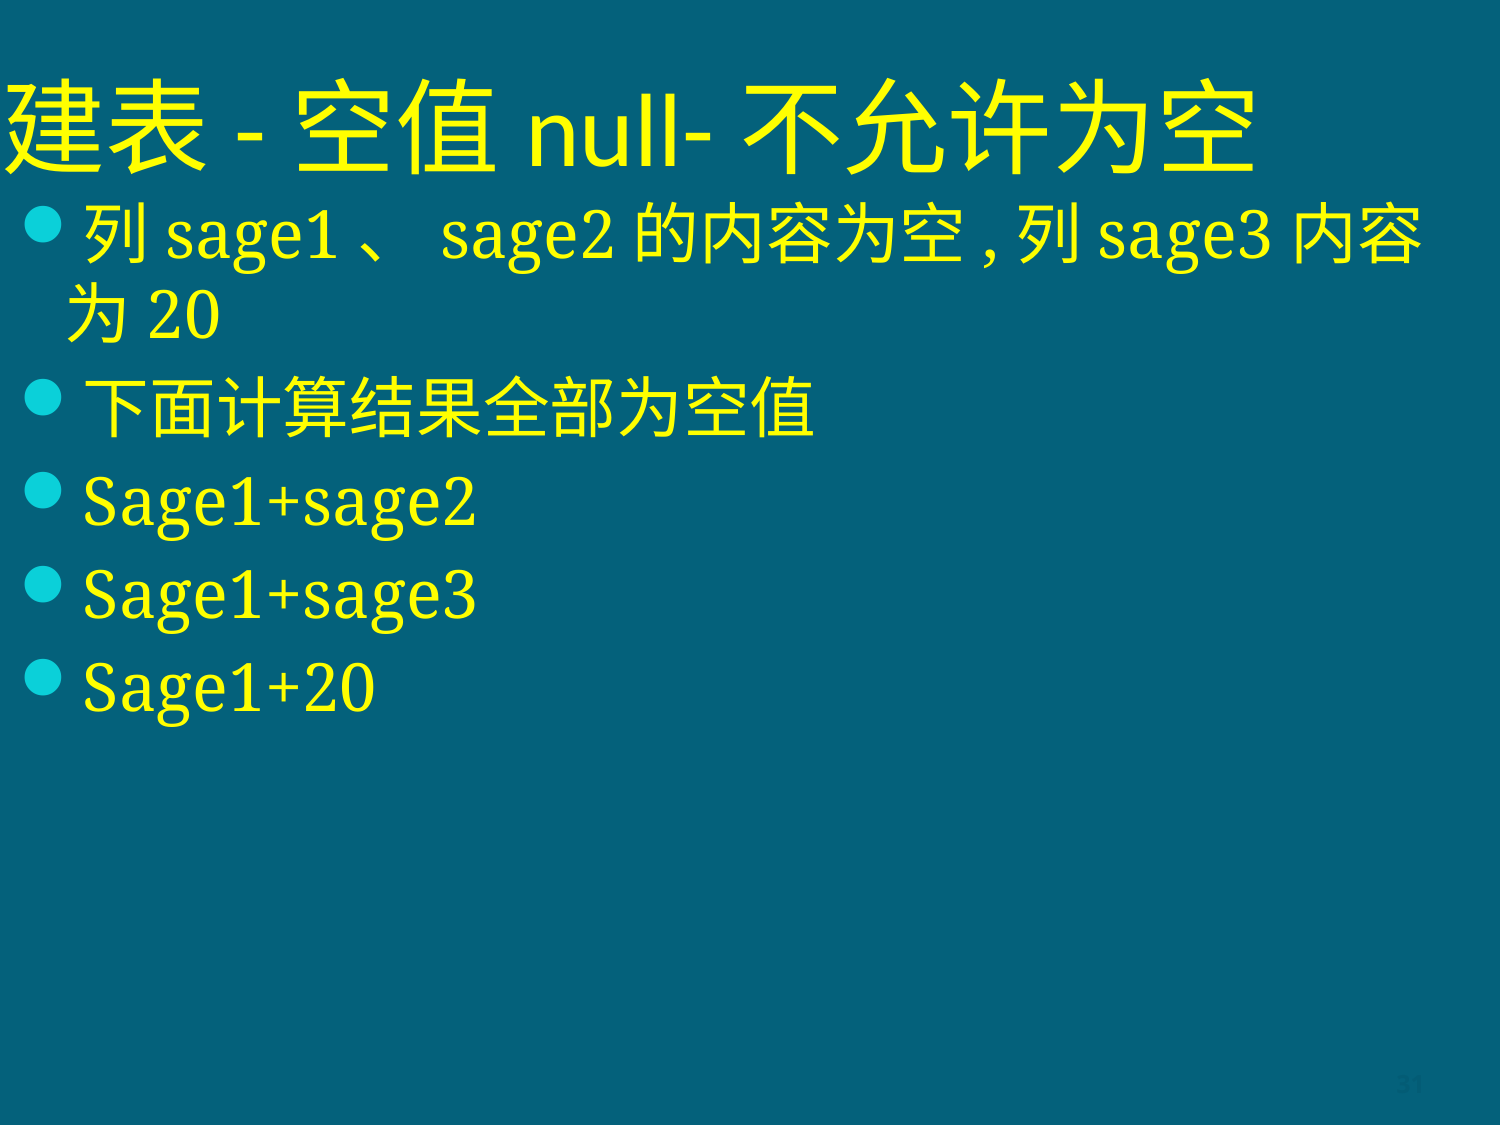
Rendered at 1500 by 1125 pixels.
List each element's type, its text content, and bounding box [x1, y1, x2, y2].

title 建表-空值null-不允许为空 [0, 0, 1500, 188]
list 列sage1、sage2的内容为空,列sage3内容为20 下面计算结果全部为空值 Sage1+sage2 Sage1+sage3 Sage1+20 [4, 184, 1500, 1125]
